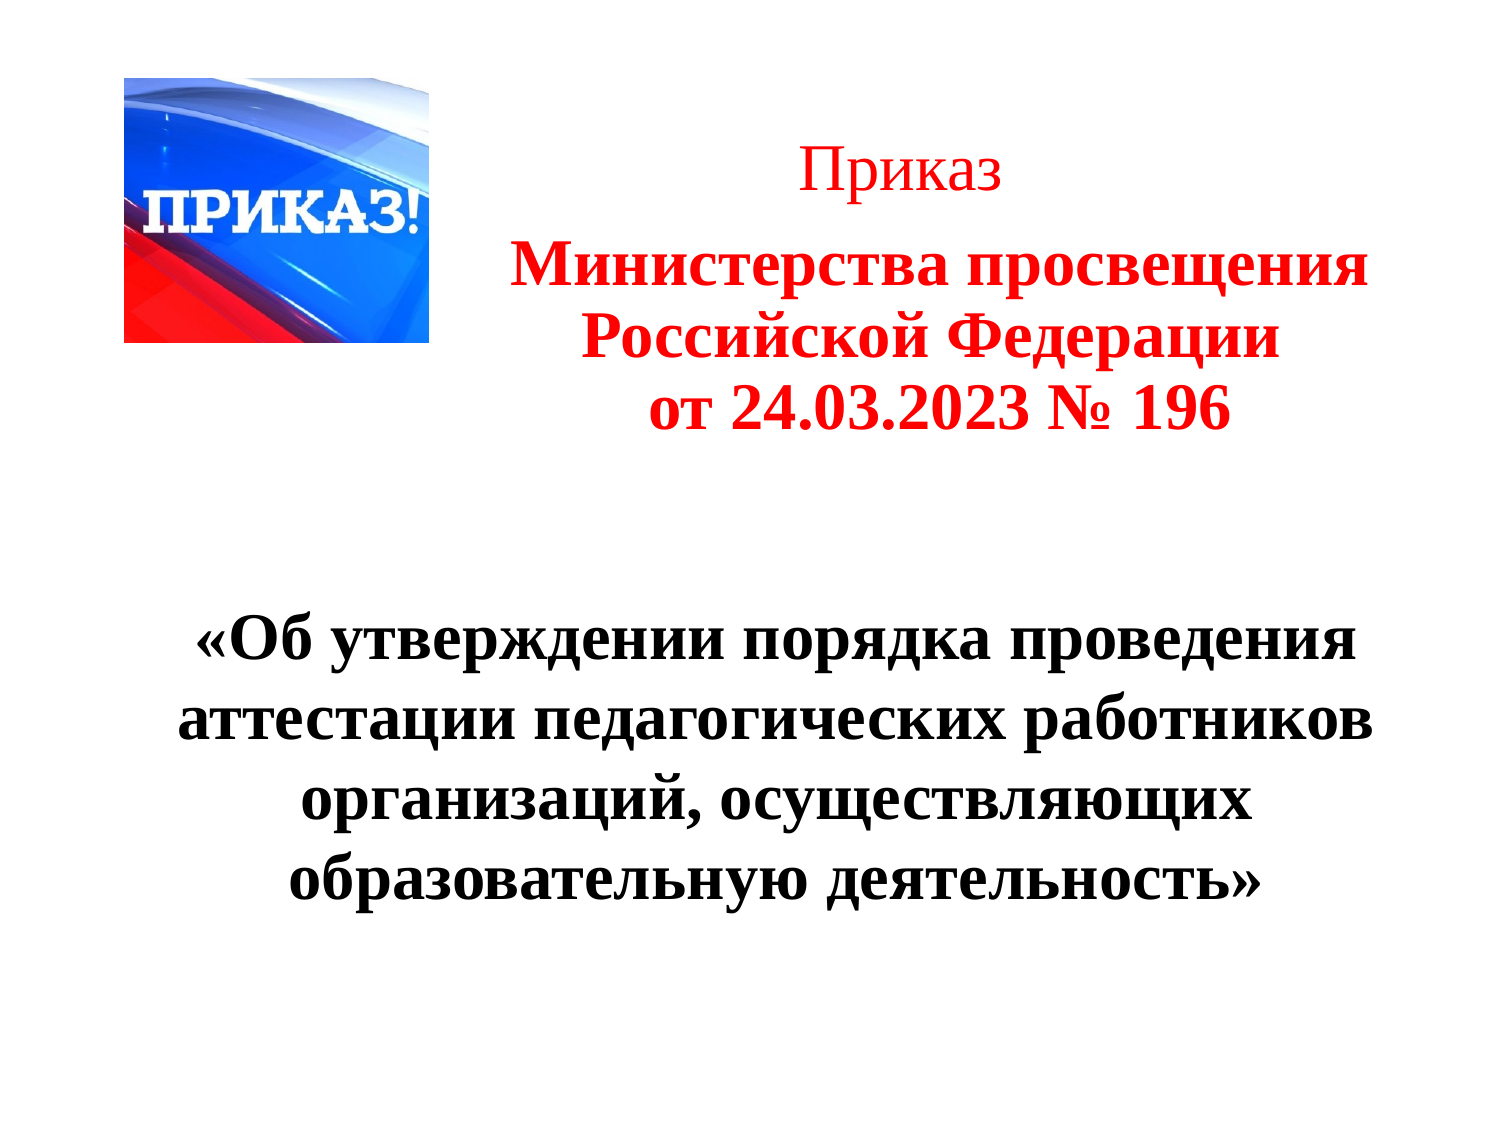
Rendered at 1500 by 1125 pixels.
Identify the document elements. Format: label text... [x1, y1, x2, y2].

text_box «Об утверждении порядка проведения аттестации педагогических работников организаций, осуществляющих образовательную деятельность» [123, 585, 1412, 921]
title Приказ [103, 59, 1397, 278]
list Министерства просвещения Российской Федерации от 24.03.2023 № 196 [466, 219, 1397, 485]
picture [124, 78, 429, 343]
